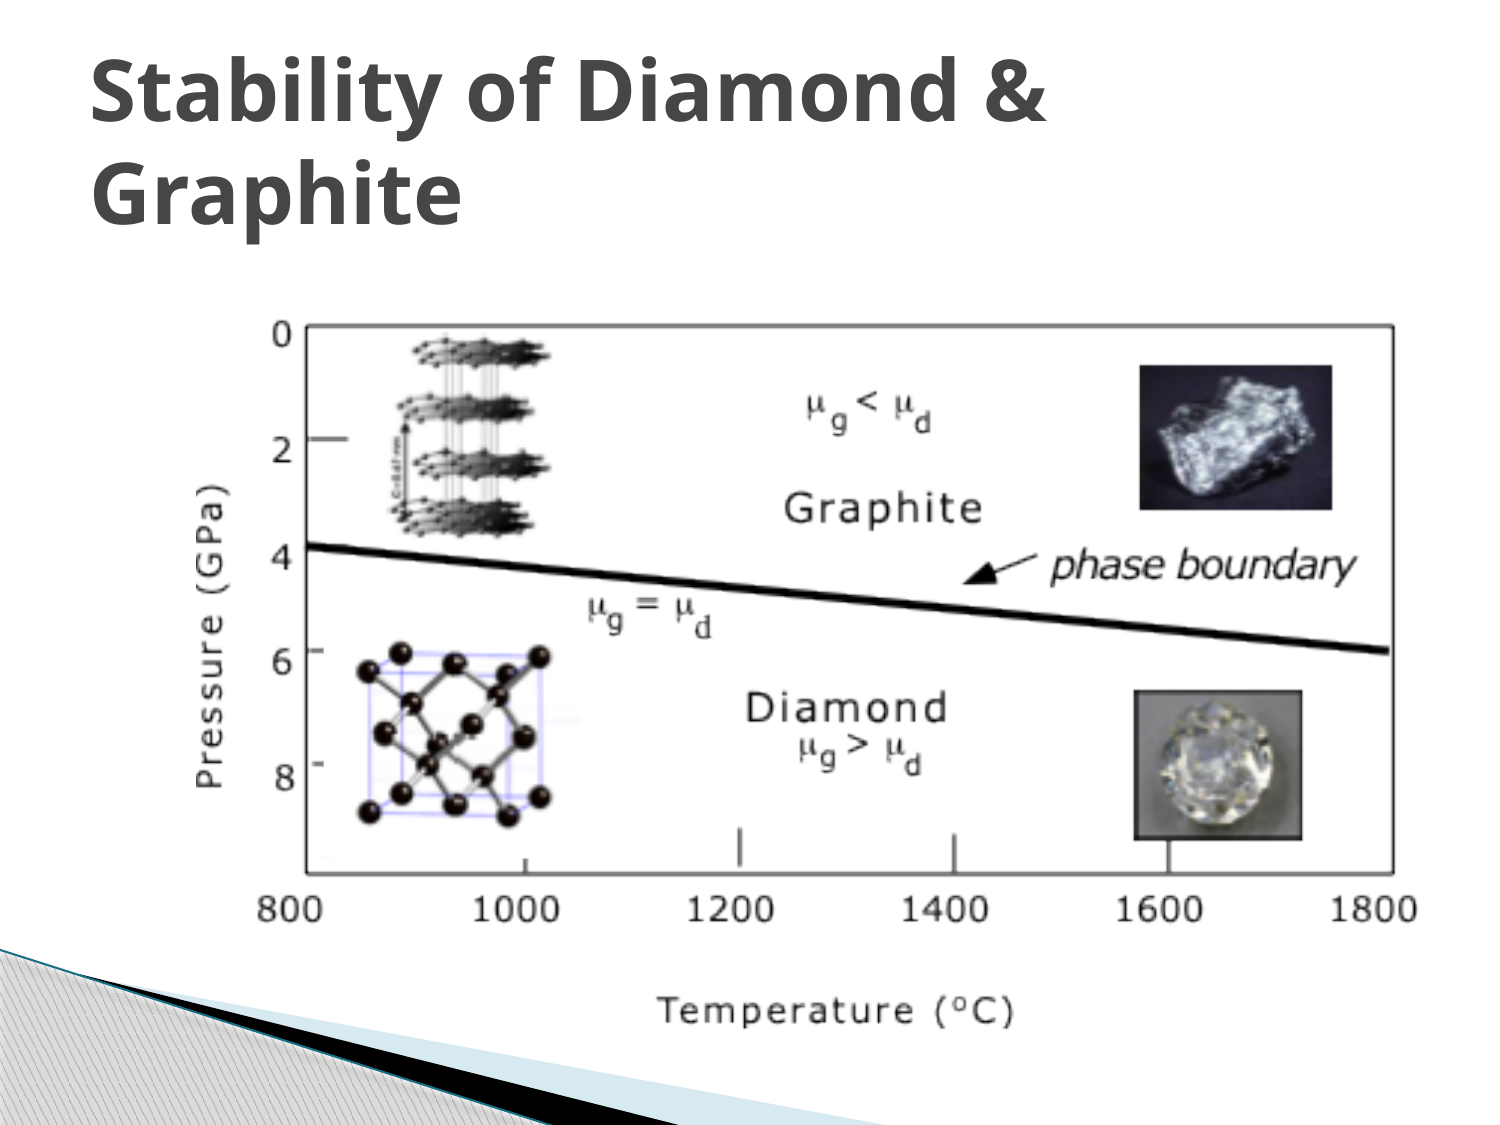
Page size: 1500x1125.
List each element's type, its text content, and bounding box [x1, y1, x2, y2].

picture [195, 309, 1426, 1033]
title Stability of Diamond & Graphite [75, 45, 1425, 233]
